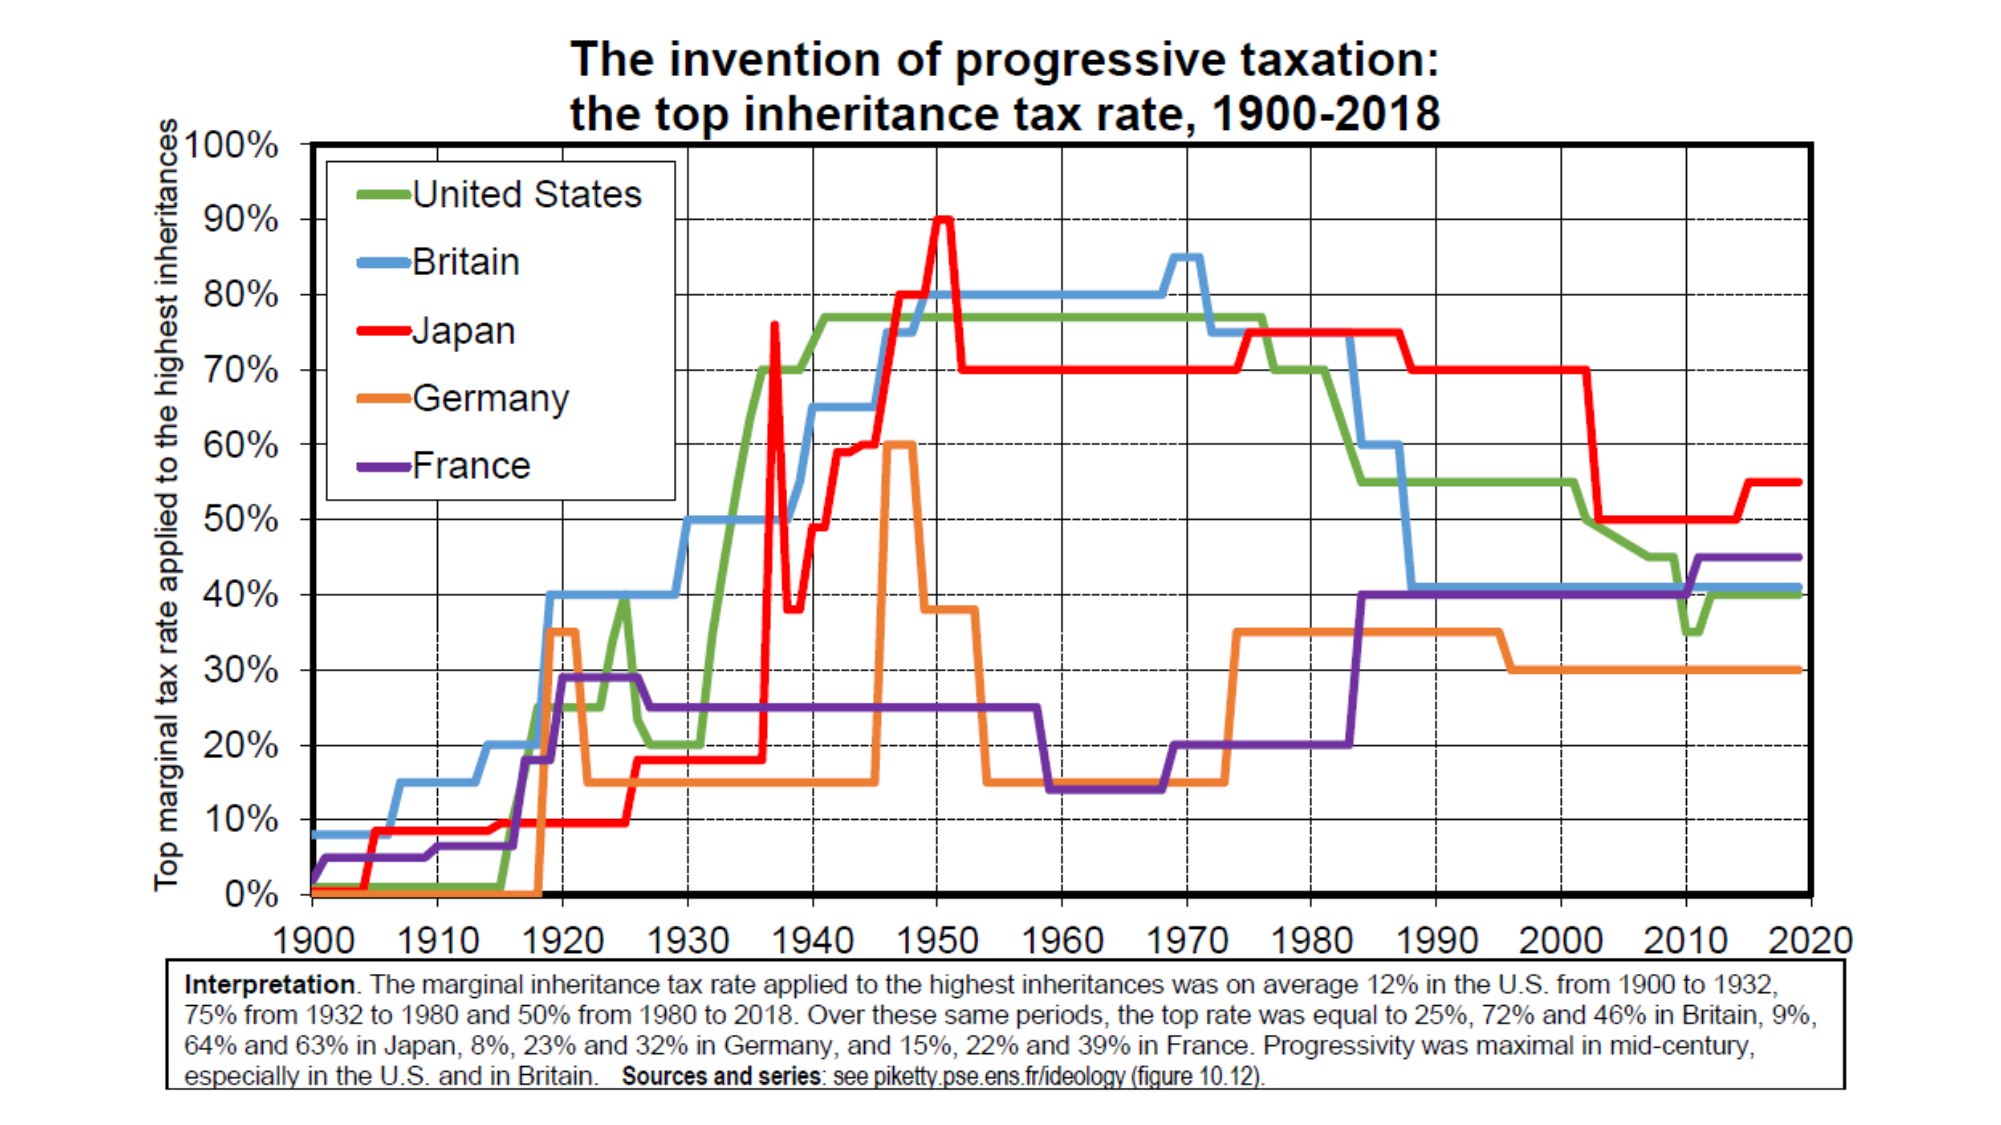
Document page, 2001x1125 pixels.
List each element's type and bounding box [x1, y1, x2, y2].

picture [124, 0, 1876, 1125]
